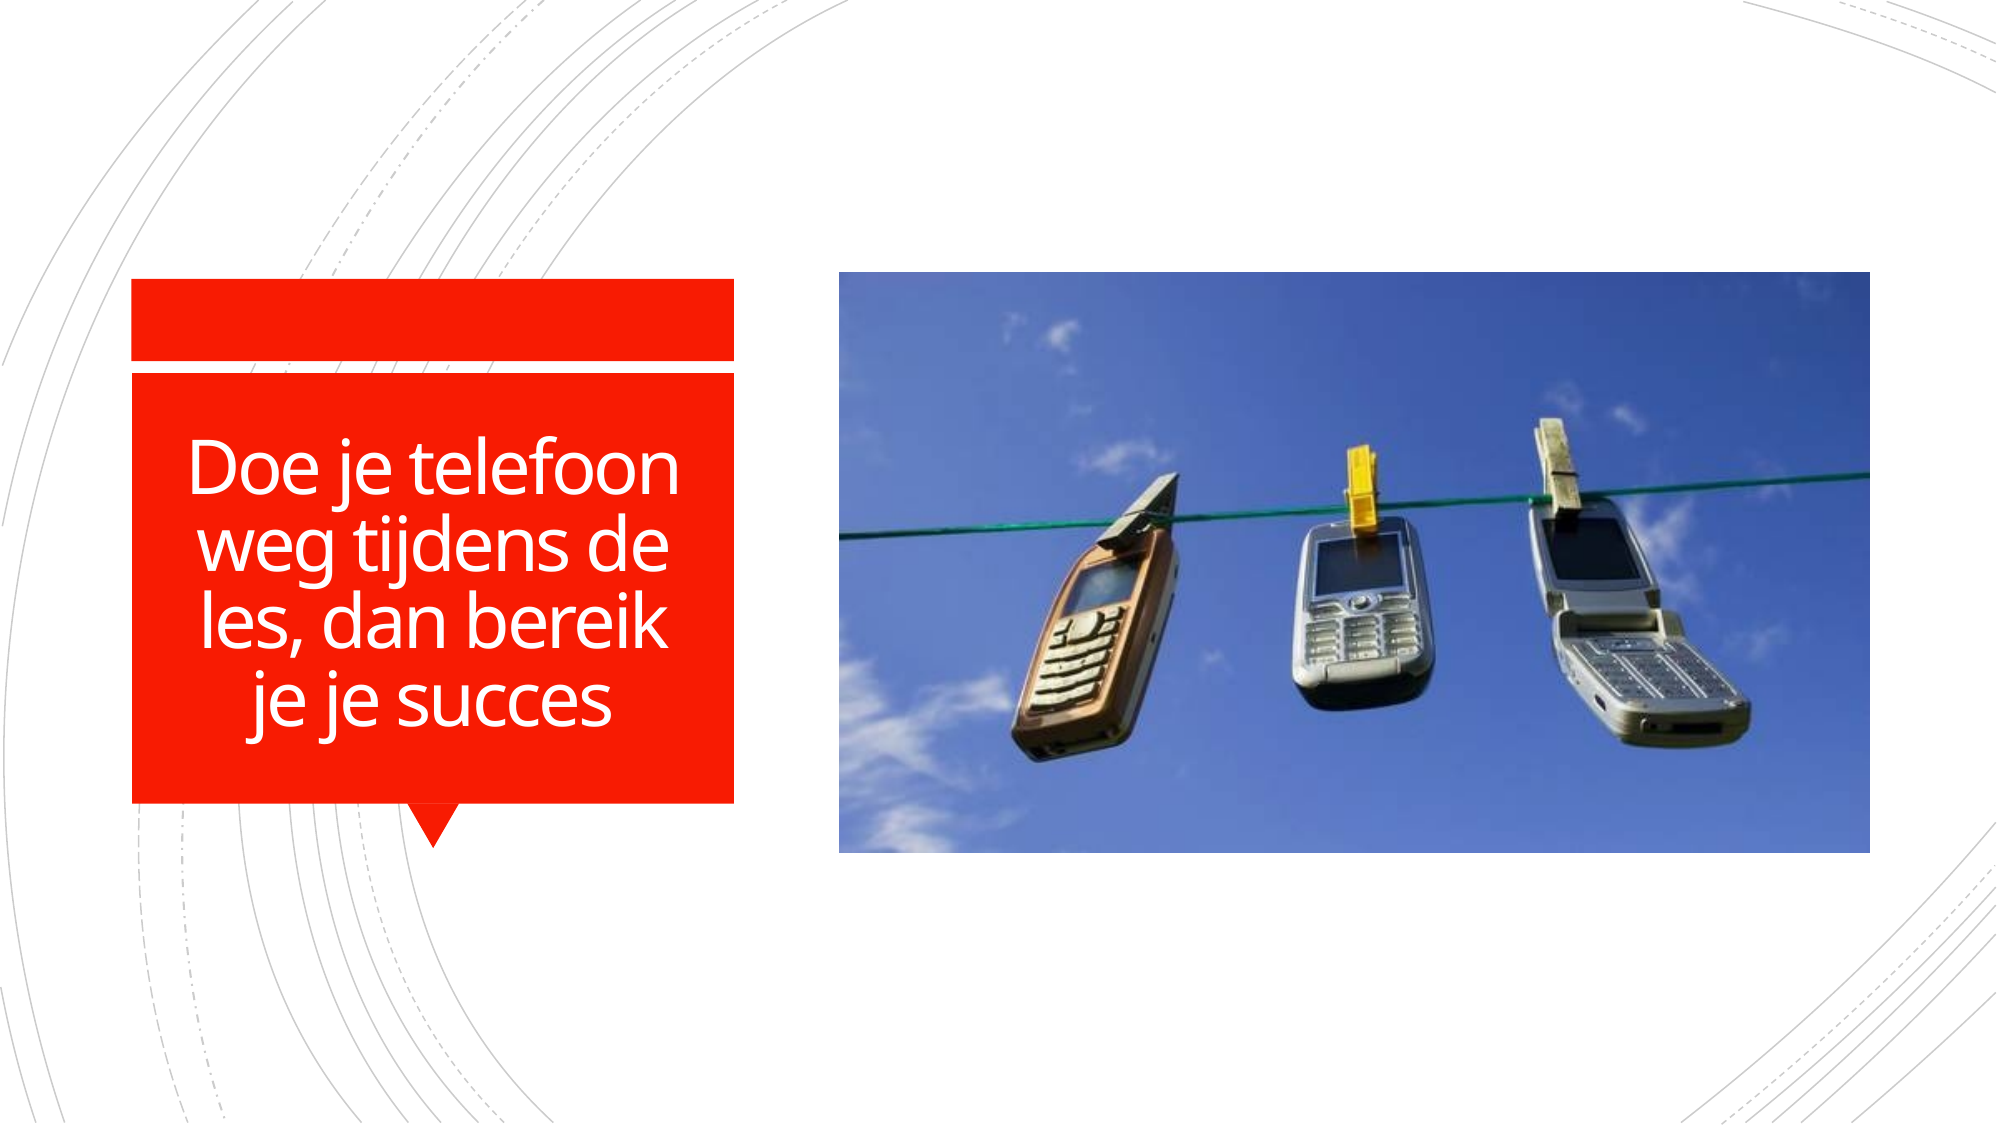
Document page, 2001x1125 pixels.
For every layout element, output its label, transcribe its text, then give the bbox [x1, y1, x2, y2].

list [839, 271, 1871, 853]
title Doe je telefoon weg tijdens de les, dan bereik je je succes [145, 385, 720, 789]
